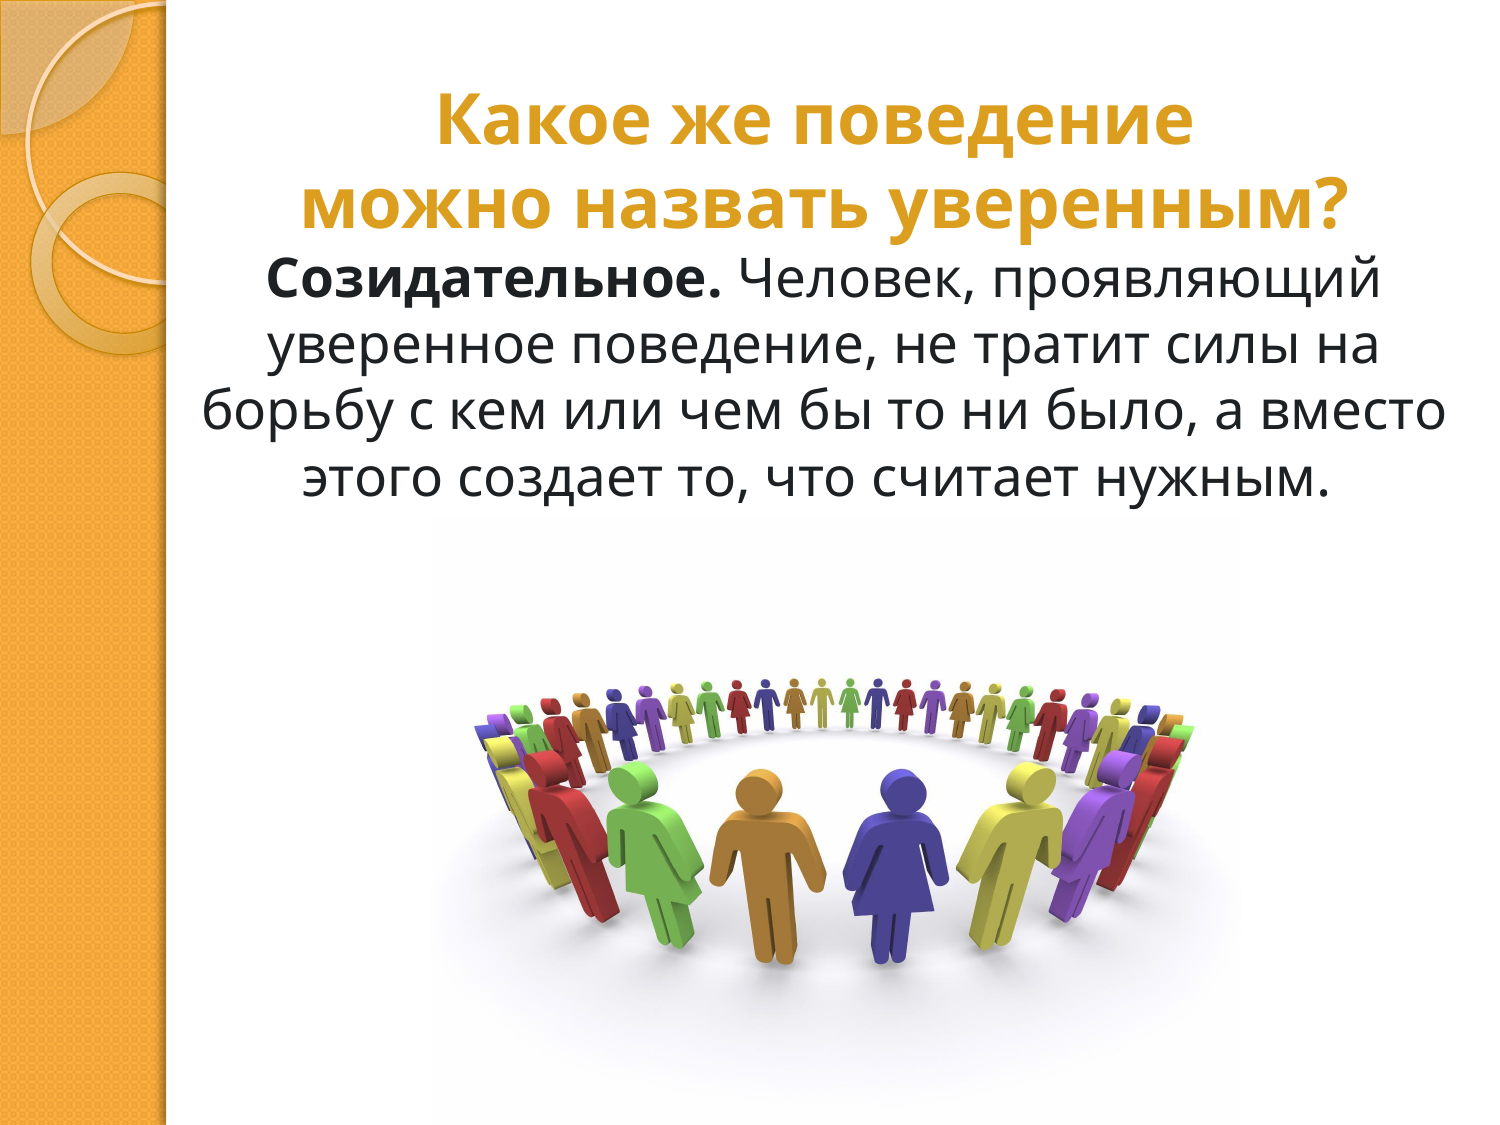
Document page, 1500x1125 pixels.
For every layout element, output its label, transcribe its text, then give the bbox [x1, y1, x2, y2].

title Какое же поведение можно назвать уверенным? Созидательное. Человек, проявляющий уверенное поведение, не тратит силы на борьбу с кем или чем бы то ни было, а вместо этого создает то, что считает нужным. [183, 54, 1466, 528]
picture [430, 517, 1242, 1125]
